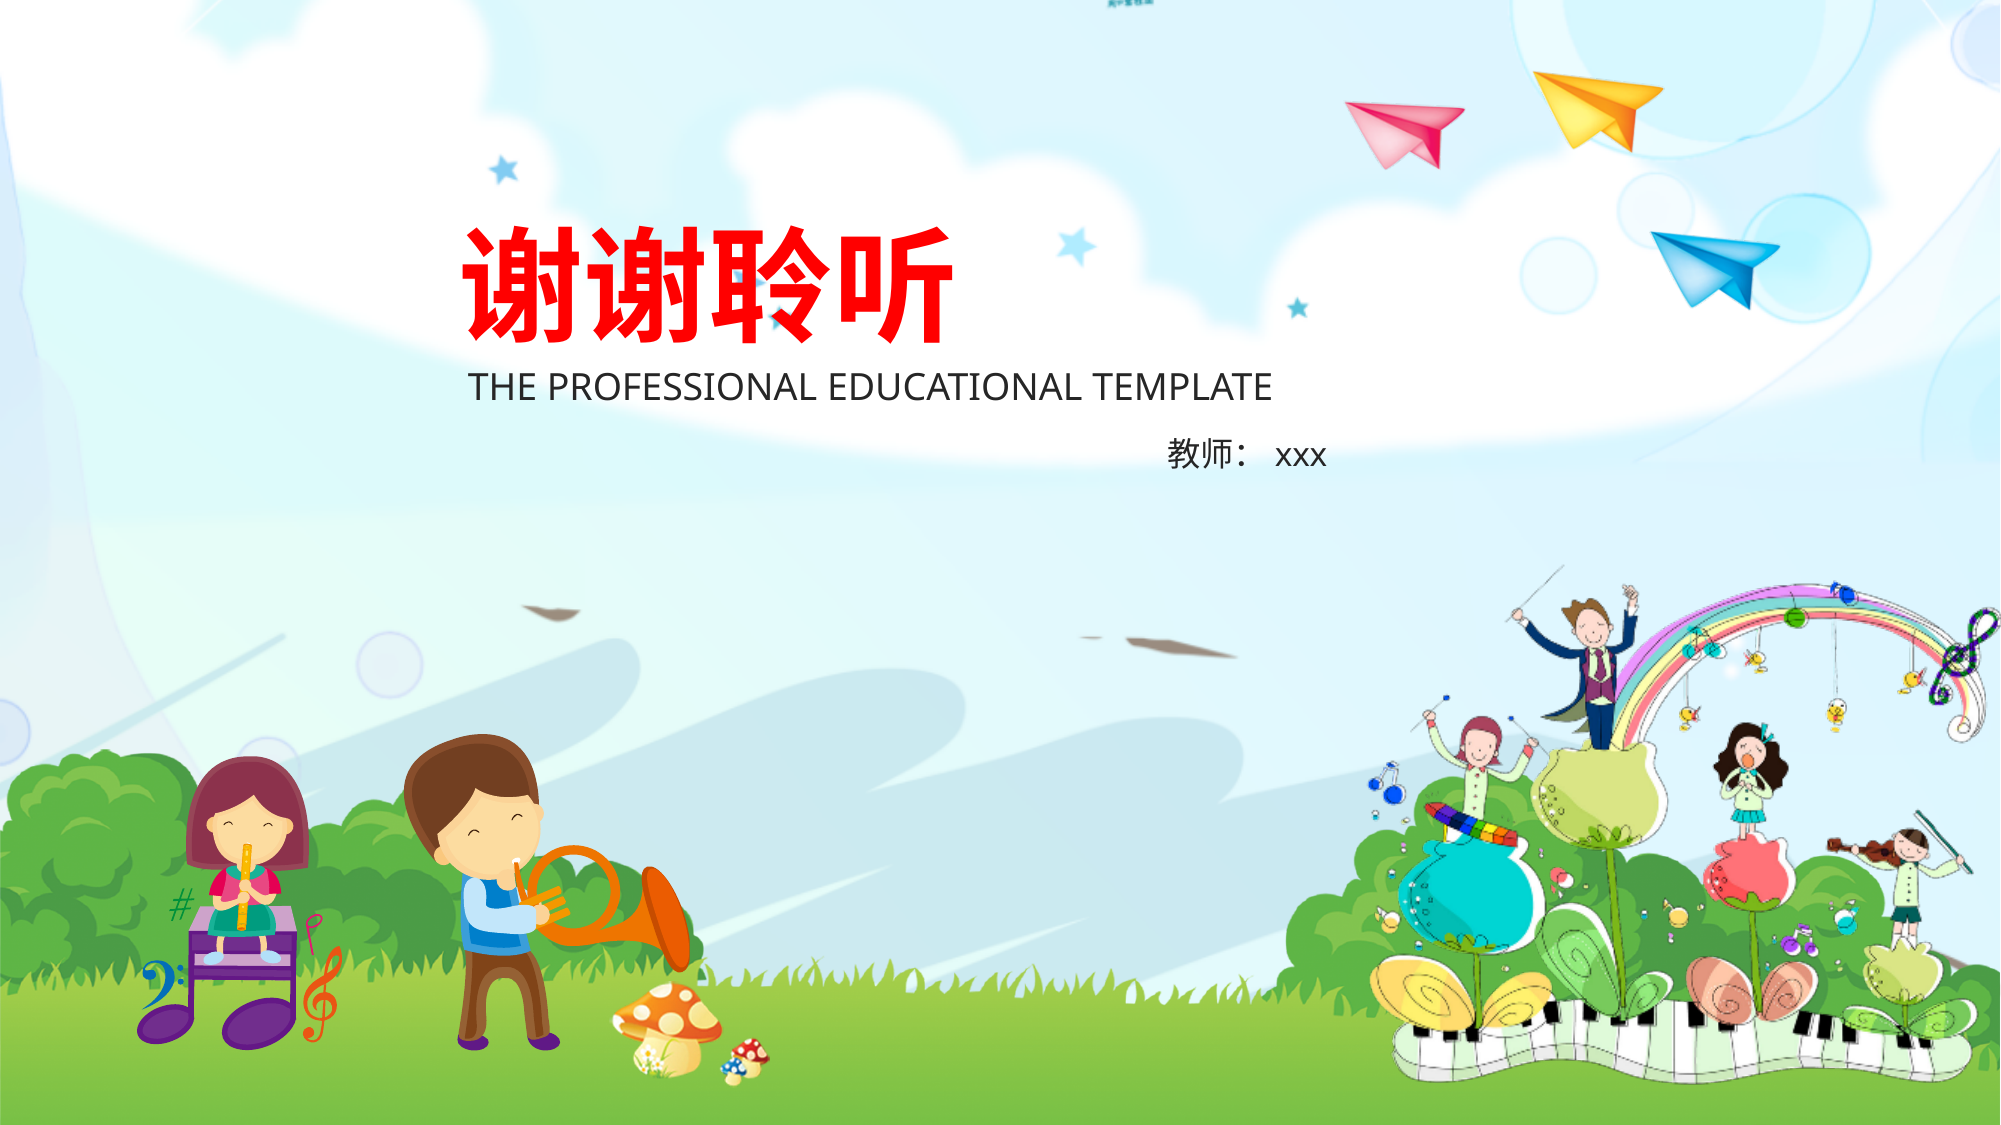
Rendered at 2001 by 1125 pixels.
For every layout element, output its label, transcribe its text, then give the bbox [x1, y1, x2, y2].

text_box THE PROFESSIONAL EDUCATIONAL TEMPLATE [453, 355, 1547, 416]
text_box 谢谢聆听 [443, 200, 1557, 366]
text_box 教师：xxx [1152, 425, 1541, 481]
picture [0, 0, 2001, 1125]
